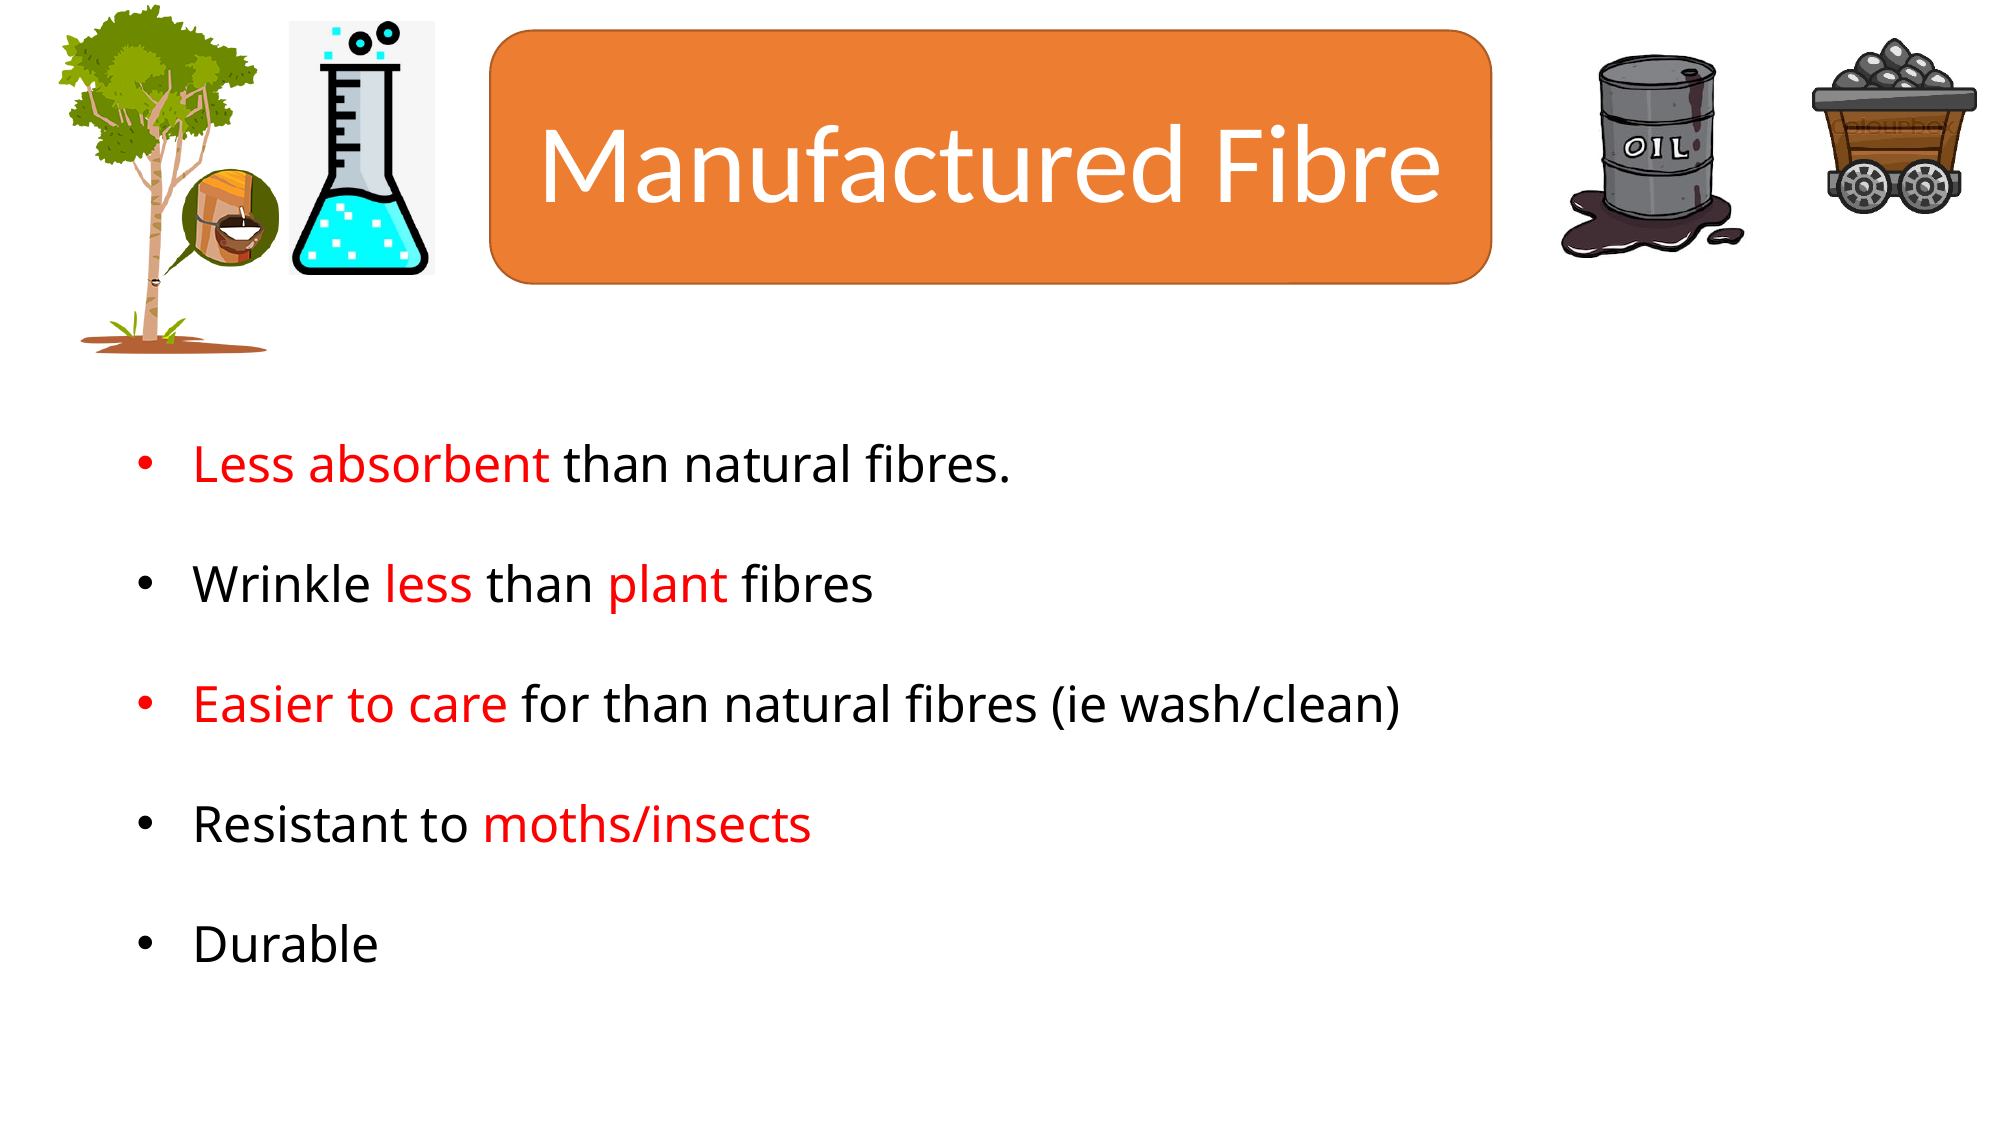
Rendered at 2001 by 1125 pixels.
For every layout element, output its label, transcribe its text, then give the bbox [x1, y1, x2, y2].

text_box Manufactured Fibre [489, 29, 1493, 285]
picture [288, 21, 435, 275]
text_box Less absorbent than natural fibres. Wrinkle less than plant fibres Easier to care for than natural fibres (ie wash/clean) Resistant to moths/insects Durable [121, 425, 1877, 1100]
picture [1546, 38, 1758, 258]
picture [58, 4, 279, 354]
picture [1812, 38, 1977, 214]
